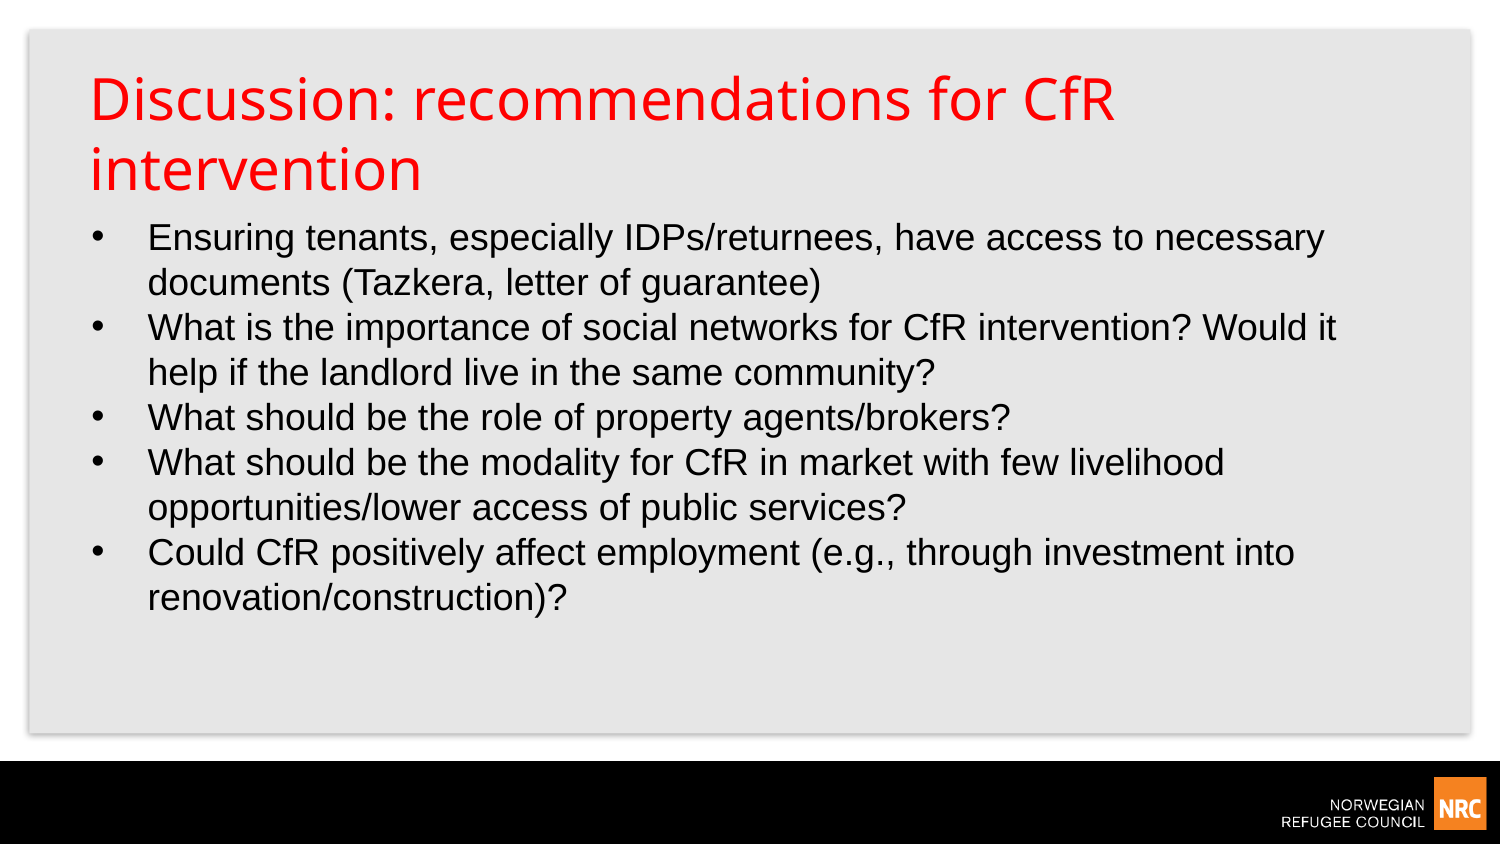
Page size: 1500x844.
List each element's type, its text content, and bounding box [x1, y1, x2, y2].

title Discussion: recommendations for CfR intervention [75, 54, 1425, 196]
subtitle Ensuring tenants, especially IDPs/returnees, have access to necessary documents (Tazkera, letter of guarantee) What is the importance of social networks for CfR intervention? Would it help if the landlord live in the same community? What should be the role of property agents/brokers? What should be the modality for CfR in market with few livelihood opportunities/lower access of public services? Could CfR positively affect employment (e.g., through investment into renovation/construction)? [76, 206, 1425, 689]
